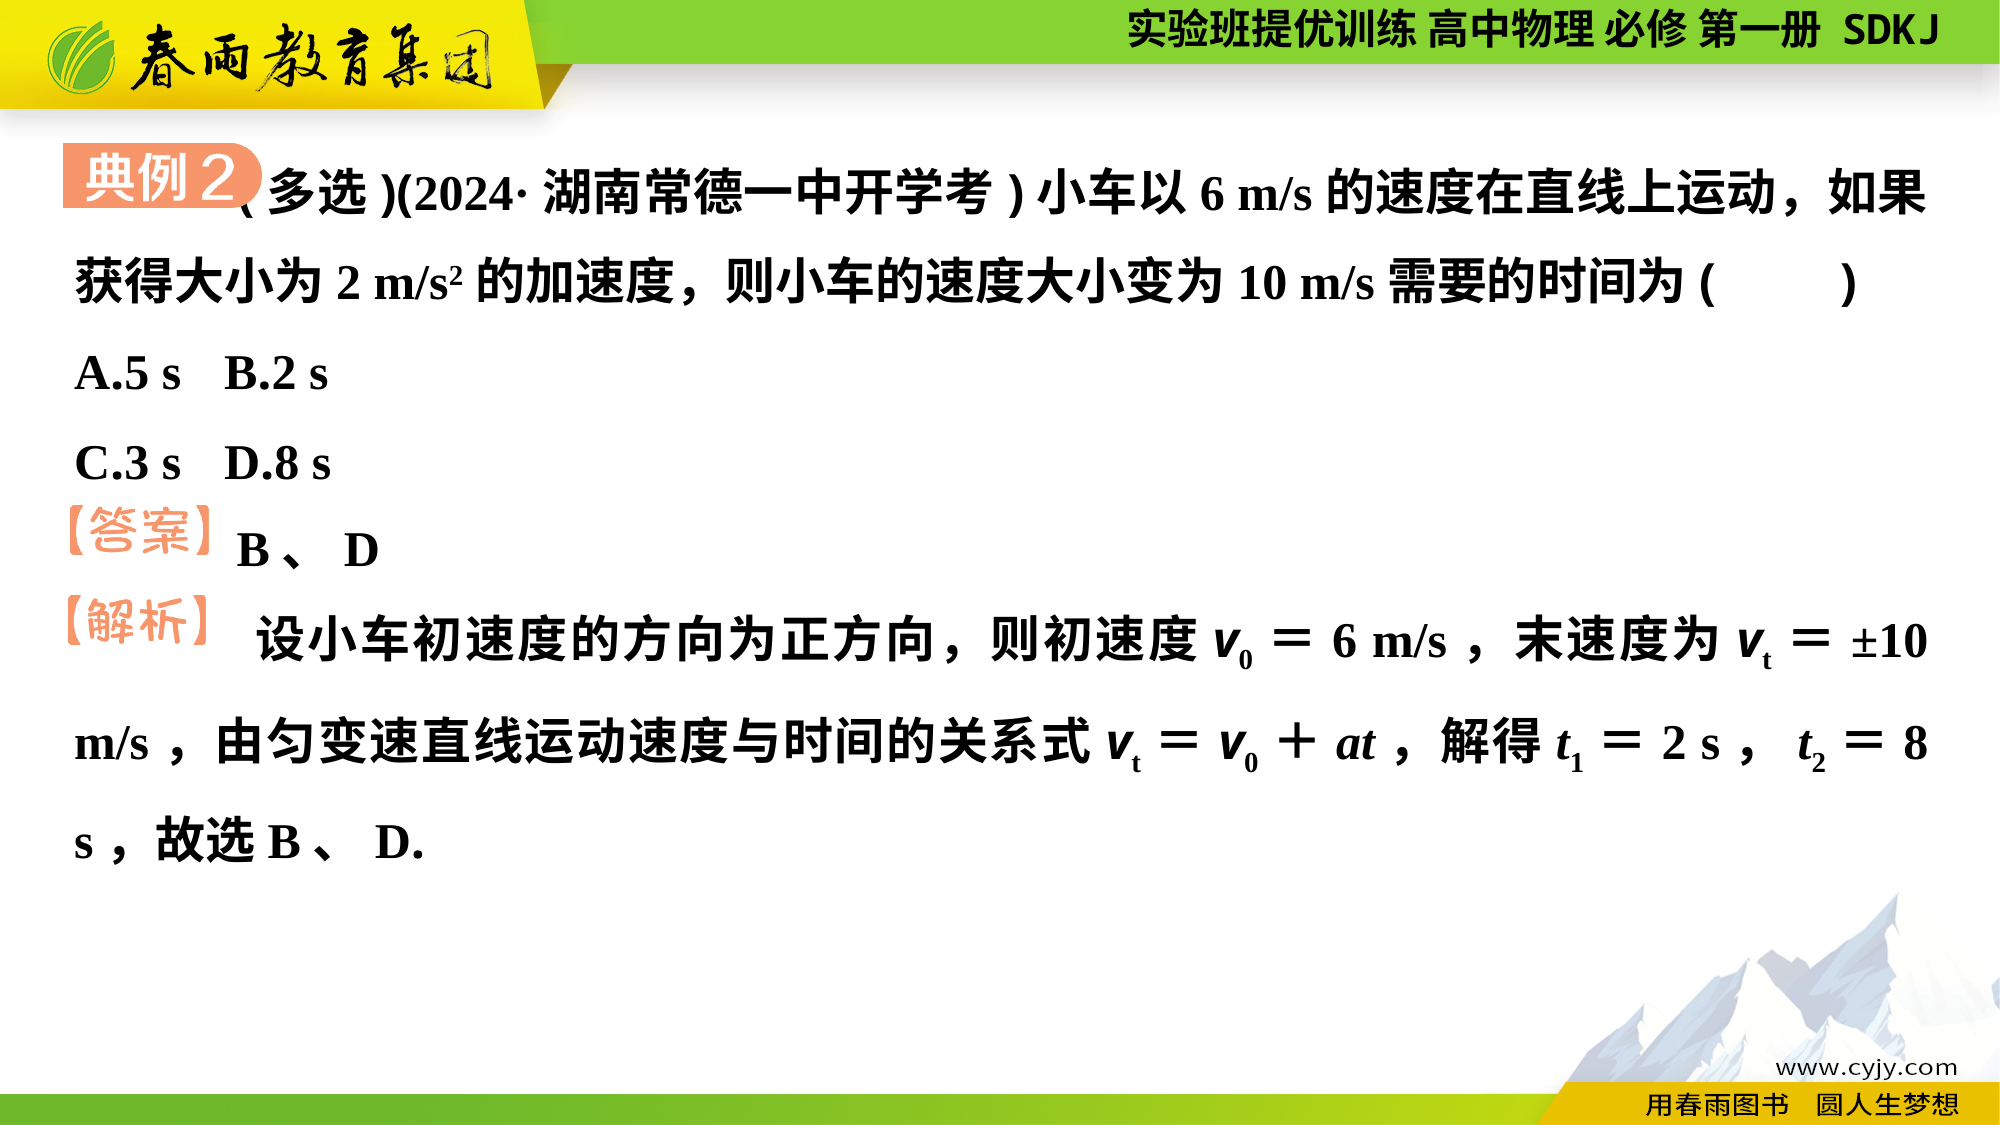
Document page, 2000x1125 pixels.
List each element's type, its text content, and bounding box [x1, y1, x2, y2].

text_box 设小车初速度的方向为正方向，则初速度v0＝6 m/s，末速度为vt＝±10 m/s，由匀变速直线运动速度与时间的关系式vt＝v0＋at，解得t1＝2 s，t2＝8 s，故选B、D. [59, 565, 1944, 876]
list (多选)(2024·湖南常德一中开学考)小车以6 m/s的速度在直线上运动，如果获得大小为2 m/s2的加速度，则小车的速度大小变为10 m/s需要的时间为( ) A.5 s B.2 s C.3 s D.8 s [59, 122, 1944, 479]
picture [0, 0, 2000, 1125]
text_box B、D [59, 479, 1944, 565]
